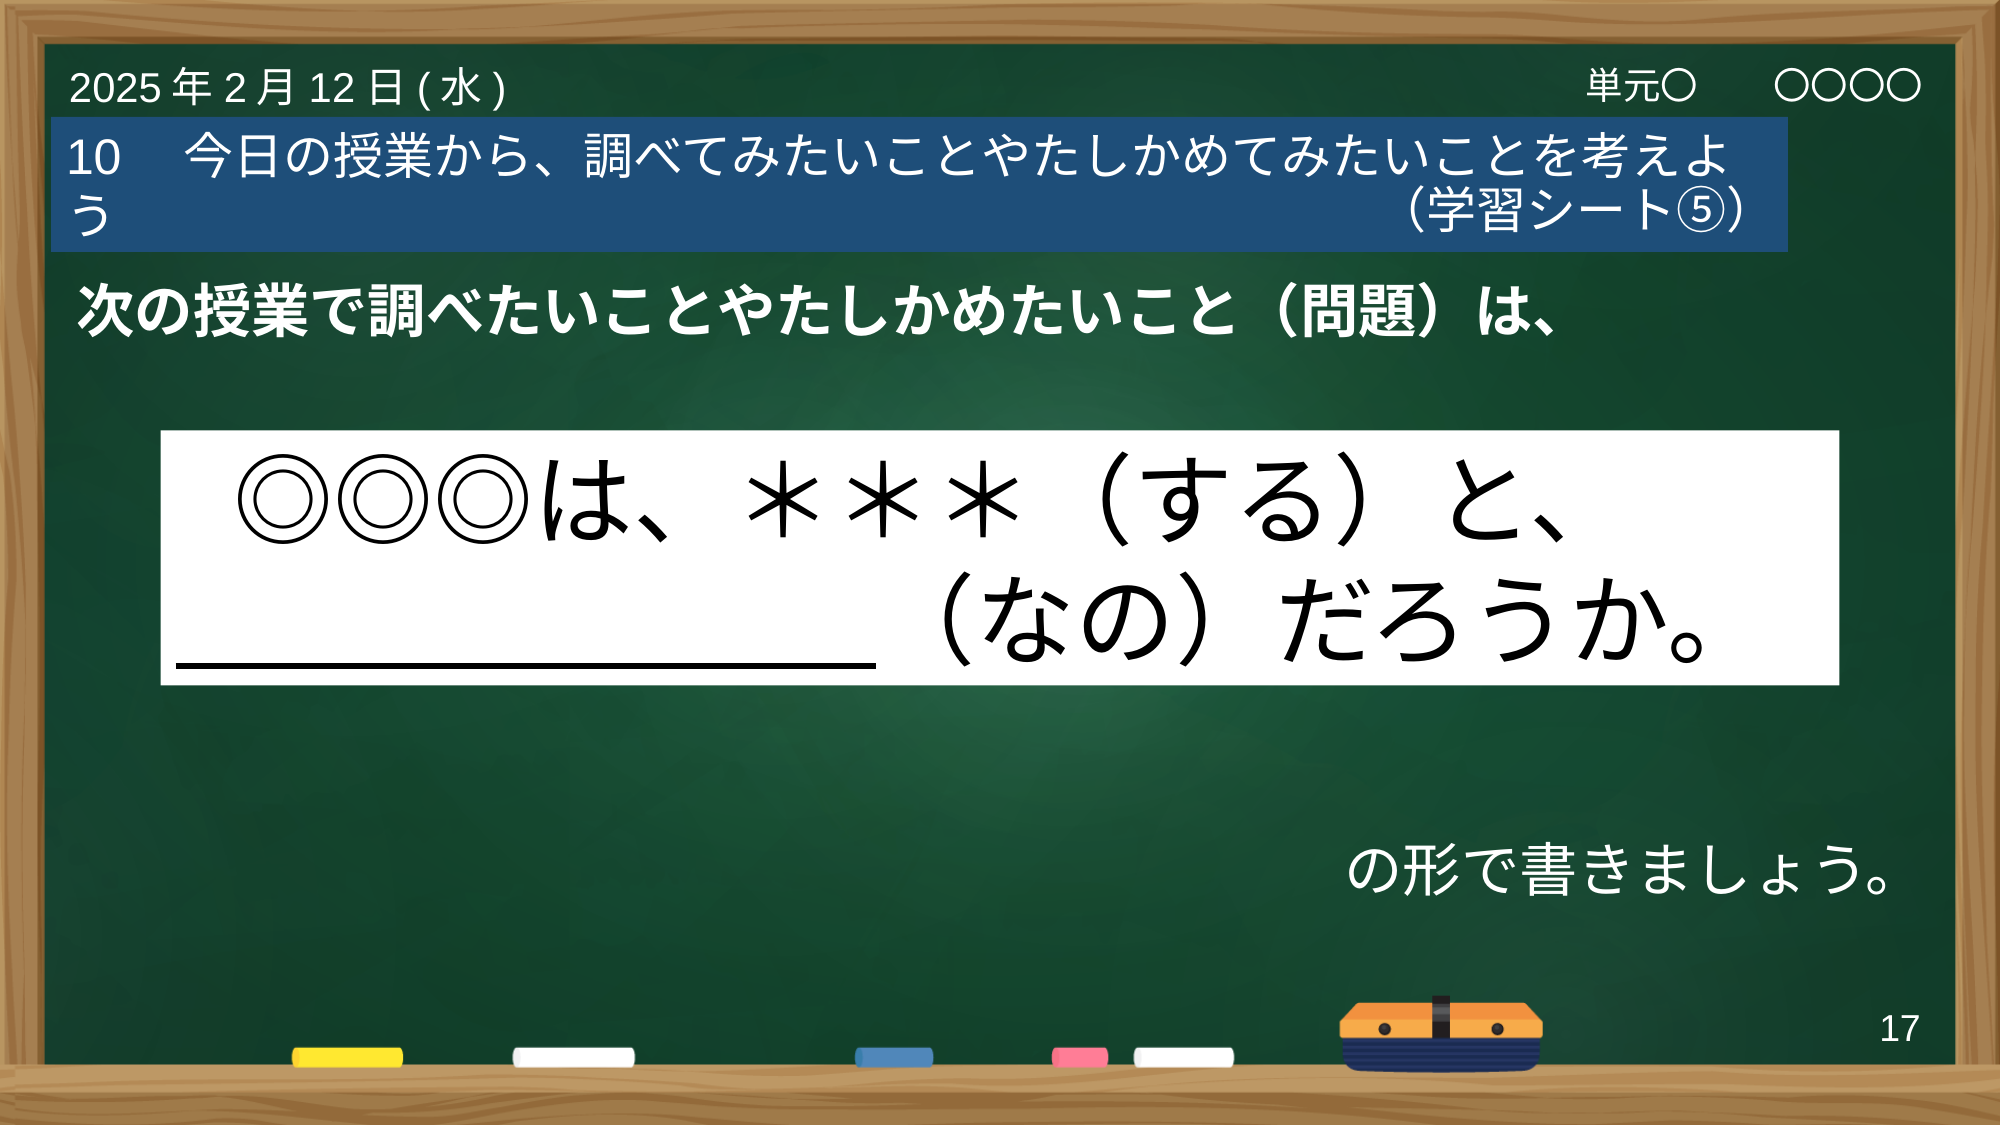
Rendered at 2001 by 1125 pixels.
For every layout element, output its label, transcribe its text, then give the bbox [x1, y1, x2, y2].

text_box 次の授業で調べたいことやたしかめたいこと（問題）は、 の形で書きましょう。 [61, 244, 1939, 1003]
slide_number 17 [1705, 1003, 1936, 1057]
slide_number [53, 55, 537, 116]
text_box （学習シート⑤） [1376, 178, 1788, 239]
text_box ◎◎◎は、＊＊＊（する）と、 （なの）だろうか。 [160, 430, 1840, 686]
text_box 10 今日の授業から、調べてみたいことやたしかめてみたいことを考えよう [51, 116, 1788, 252]
picture [0, 0, 2000, 1125]
footer 単元〇 〇〇〇〇 [1333, 55, 1939, 115]
